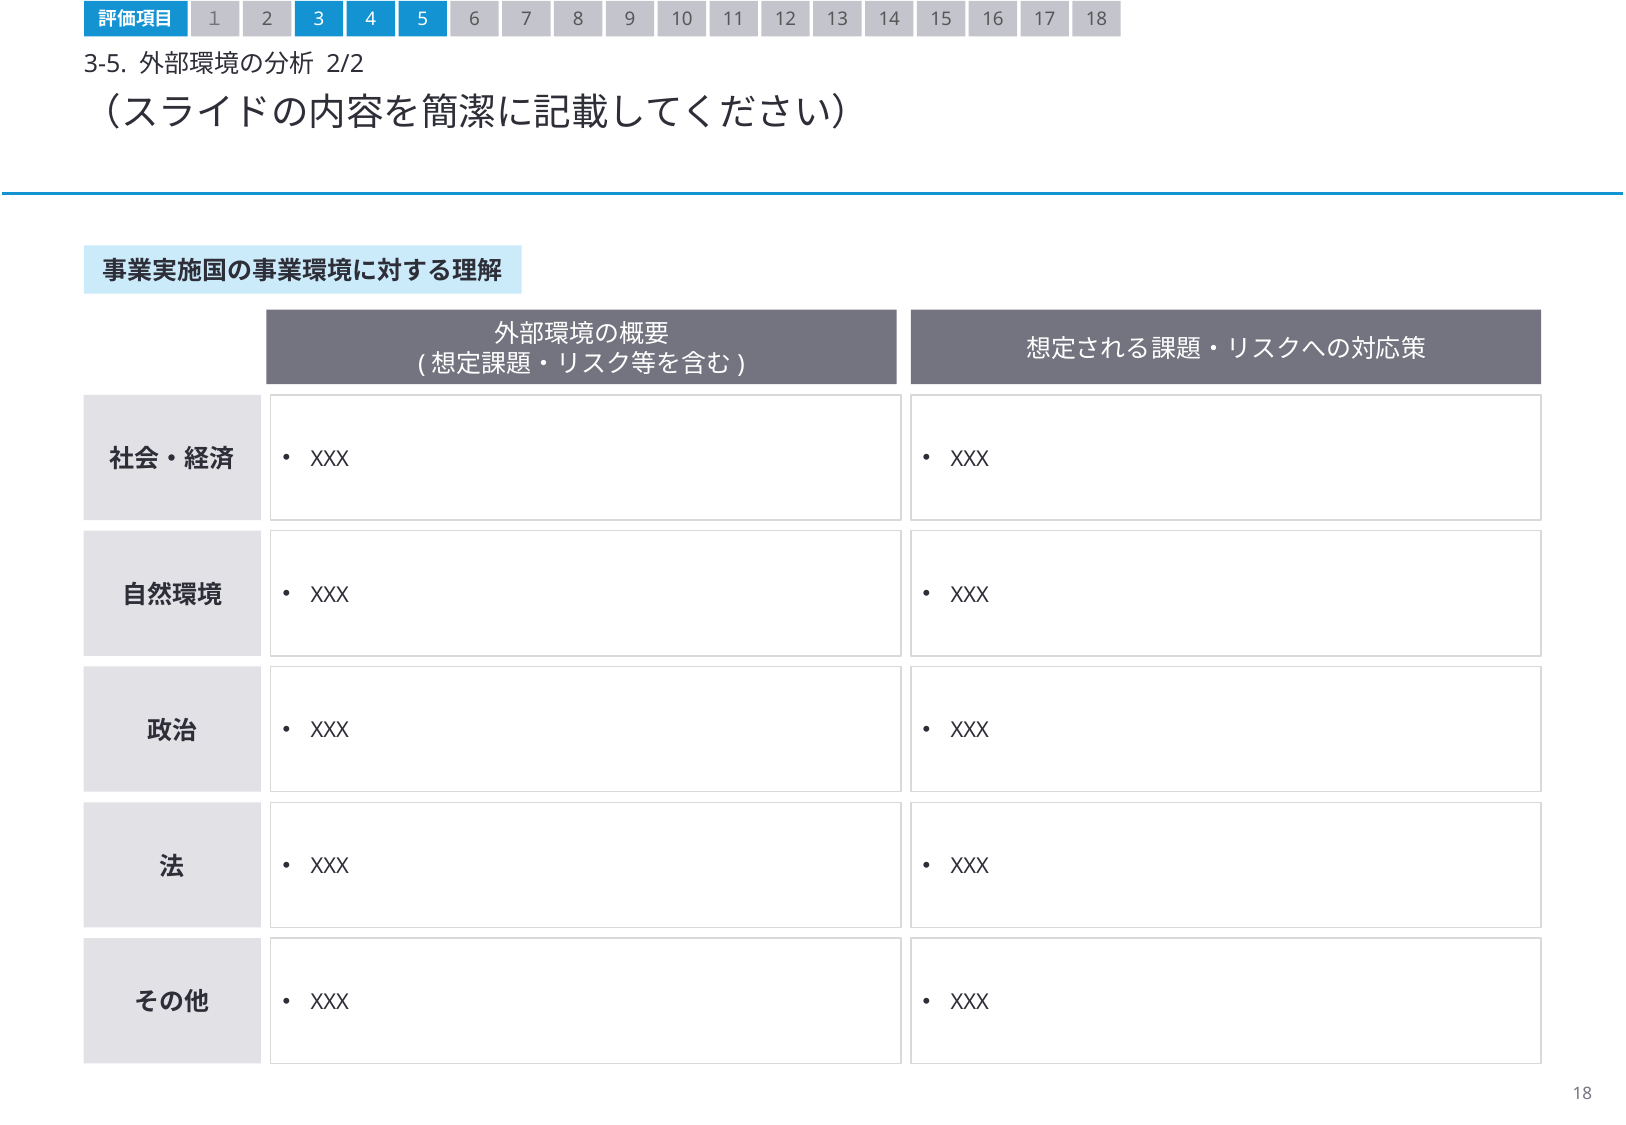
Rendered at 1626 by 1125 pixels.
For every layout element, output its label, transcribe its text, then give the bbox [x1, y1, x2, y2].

list （スライドの内容を簡潔に記載してください） [84, 83, 1543, 183]
text_box 外部環境の概要 (想定課題・リスク等を含む) [266, 309, 898, 385]
text_box 自然環境 [83, 530, 262, 657]
text_box 政治 [83, 666, 262, 793]
text_box XXX [910, 801, 1542, 928]
text_box XXX [910, 937, 1542, 1064]
text_box XXX [910, 530, 1542, 657]
text_box 法 [83, 801, 262, 928]
list 3-5. 外部環境の分析 2/2 [84, 40, 1543, 82]
text_box XXX [270, 530, 902, 657]
text_box 想定される課題・リスクへの対応策 [910, 309, 1542, 385]
text_box XXX [910, 394, 1542, 521]
text_box 社会・経済 [83, 394, 262, 521]
text_box XXX [270, 801, 902, 928]
text_box その他 [83, 937, 262, 1064]
text_box 事業実施国の事業環境に対する理解 [83, 244, 522, 295]
text_box XXX [270, 394, 902, 521]
text_box XXX [270, 666, 902, 793]
text_box XXX [270, 937, 902, 1064]
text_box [83, 0, 1122, 37]
text_box XXX [910, 666, 1542, 793]
